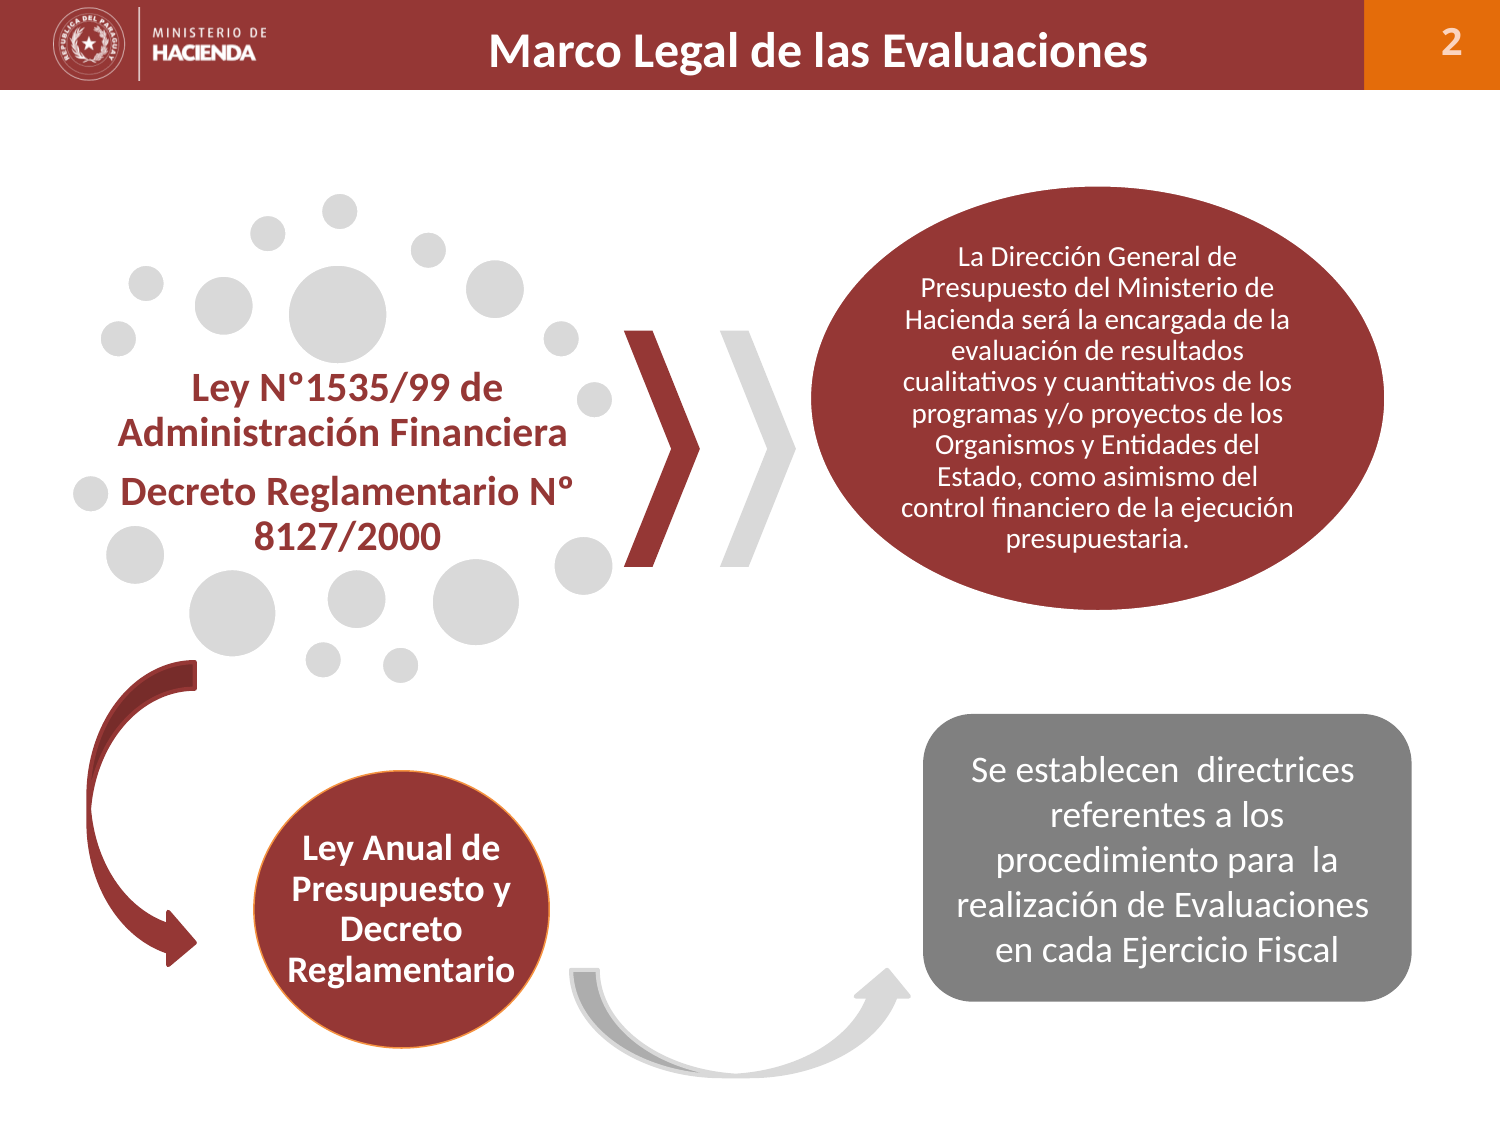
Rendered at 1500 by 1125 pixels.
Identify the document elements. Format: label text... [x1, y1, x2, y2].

picture [53, 7, 144, 81]
text_box [89, 855, 197, 967]
text_box [569, 967, 911, 1079]
text_box Se establecen directrices referentes a los procedimiento para la realización de Evaluaciones en cada Ejercicio Fiscal [923, 855, 1412, 1002]
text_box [64, 30, 1424, 847]
text_box Ley Anual de Presupuesto y Decreto Reglamentario [253, 855, 550, 1048]
text_box Marco Legal de las Evaluaciones [144, 0, 1495, 95]
